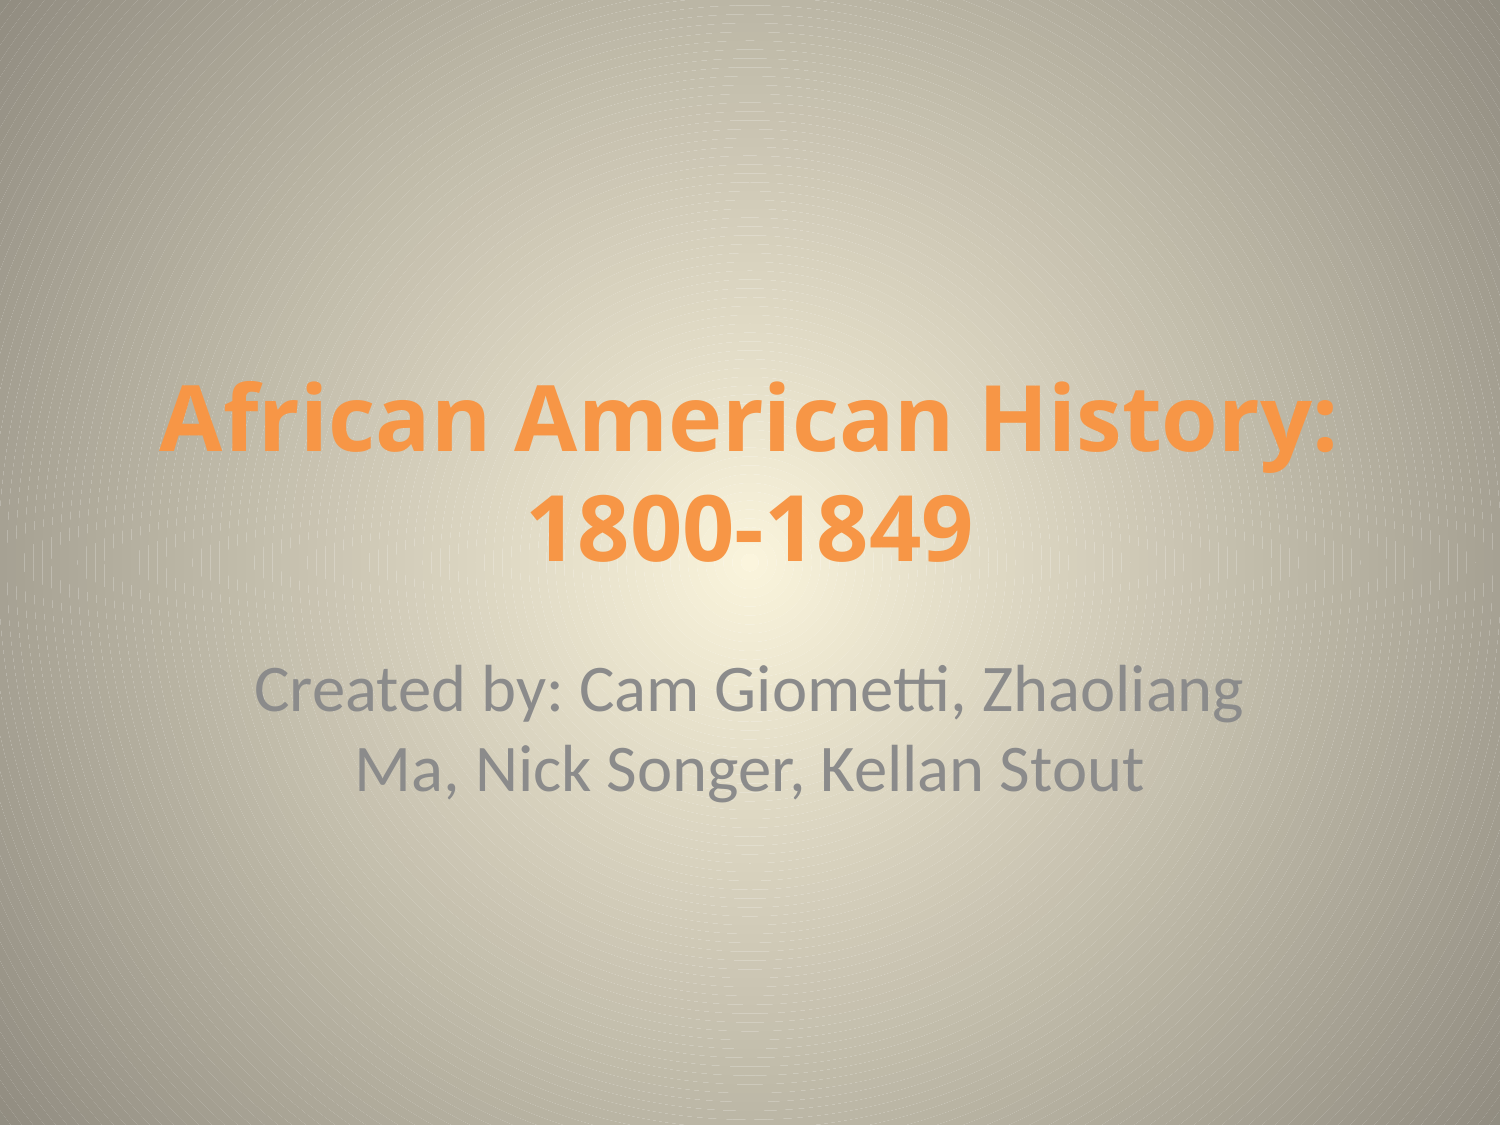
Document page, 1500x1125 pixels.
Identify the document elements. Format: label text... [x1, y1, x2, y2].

title African American History: 1800-1849 [112, 349, 1388, 591]
subtitle Created by: Cam Giometti, Zhaoliang Ma, Nick Songer, Kellan Stout [225, 637, 1275, 925]
